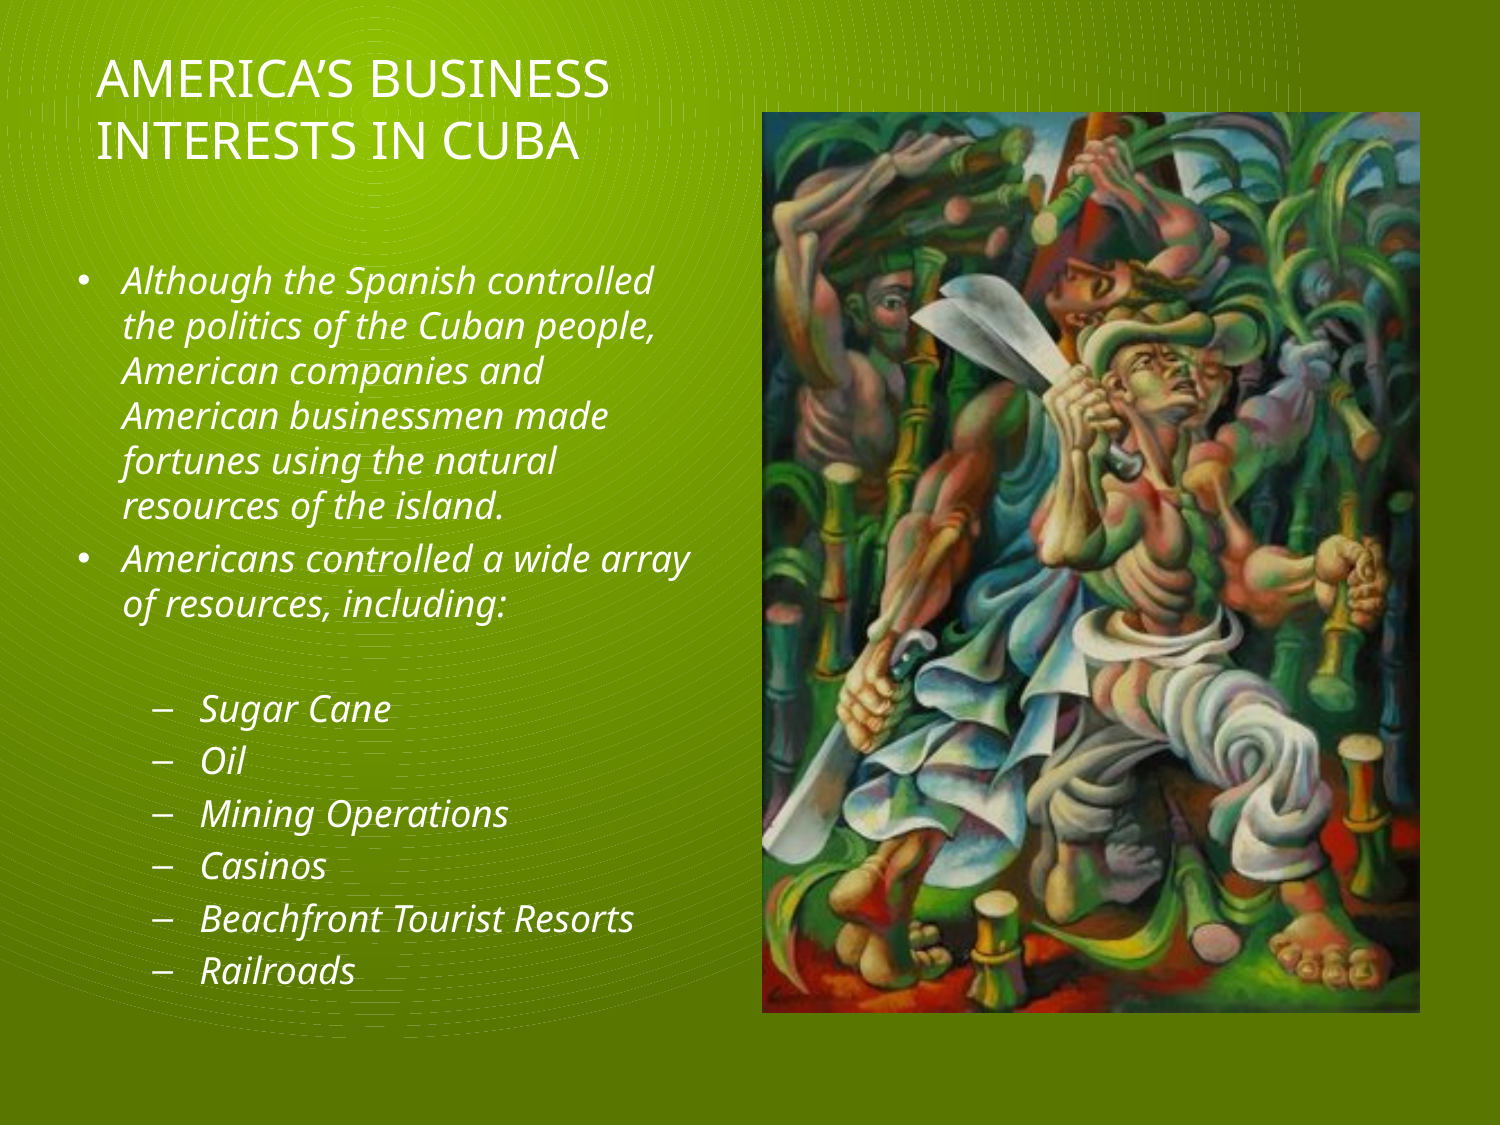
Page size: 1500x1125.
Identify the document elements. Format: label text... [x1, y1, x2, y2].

list Although the Spanish controlled the politics of the Cuban people, American companies and American businessmen made fortunes using the natural resources of the island. Americans controlled a wide array of resources, including: Sugar Cane Oil Mining Operations Casinos Beachfront Tourist Resorts Railroads [62, 249, 719, 1075]
title America’s business interests in cuba [81, 37, 700, 249]
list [762, 112, 1420, 1013]
